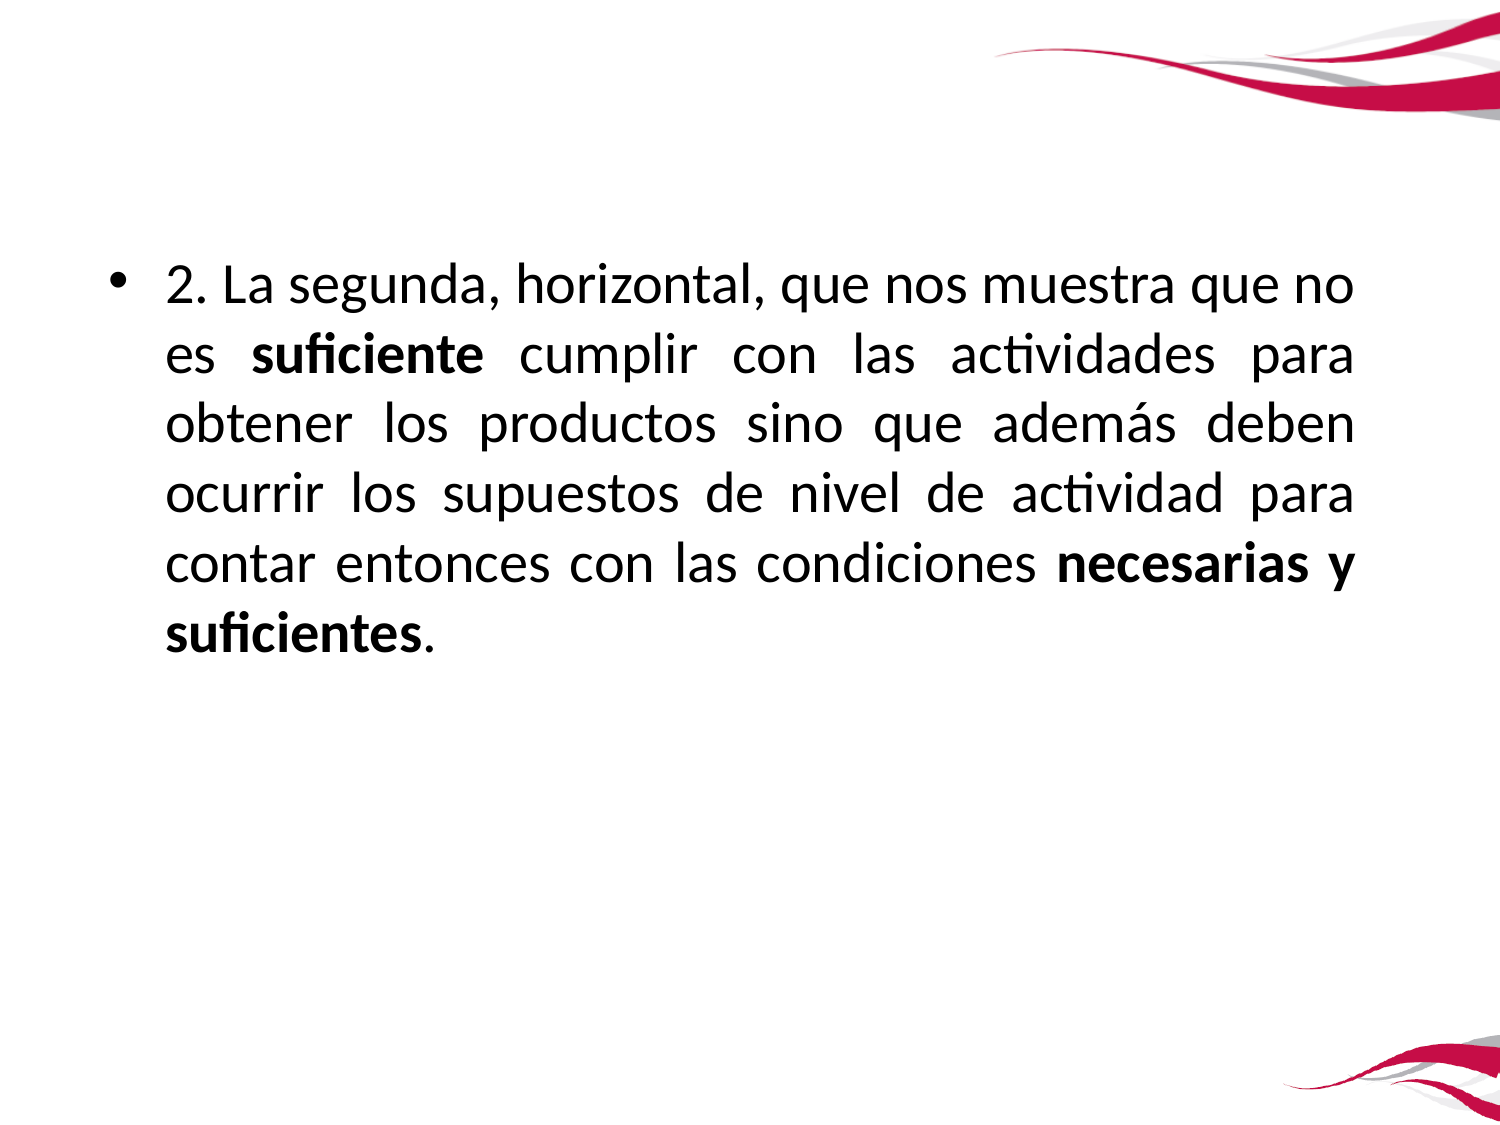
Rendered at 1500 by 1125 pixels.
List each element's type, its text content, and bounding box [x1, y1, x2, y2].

text_box 2. La segunda, horizontal, que nos muestra que no es suficiente cumplir con las actividades para obtener los productos sino que además deben ocurrir los supuestos de nivel de actividad para contar entonces con las condiciones necesarias y suficientes. [93, 237, 1371, 809]
picture [920, 0, 1500, 140]
picture [1254, 1022, 1500, 1125]
